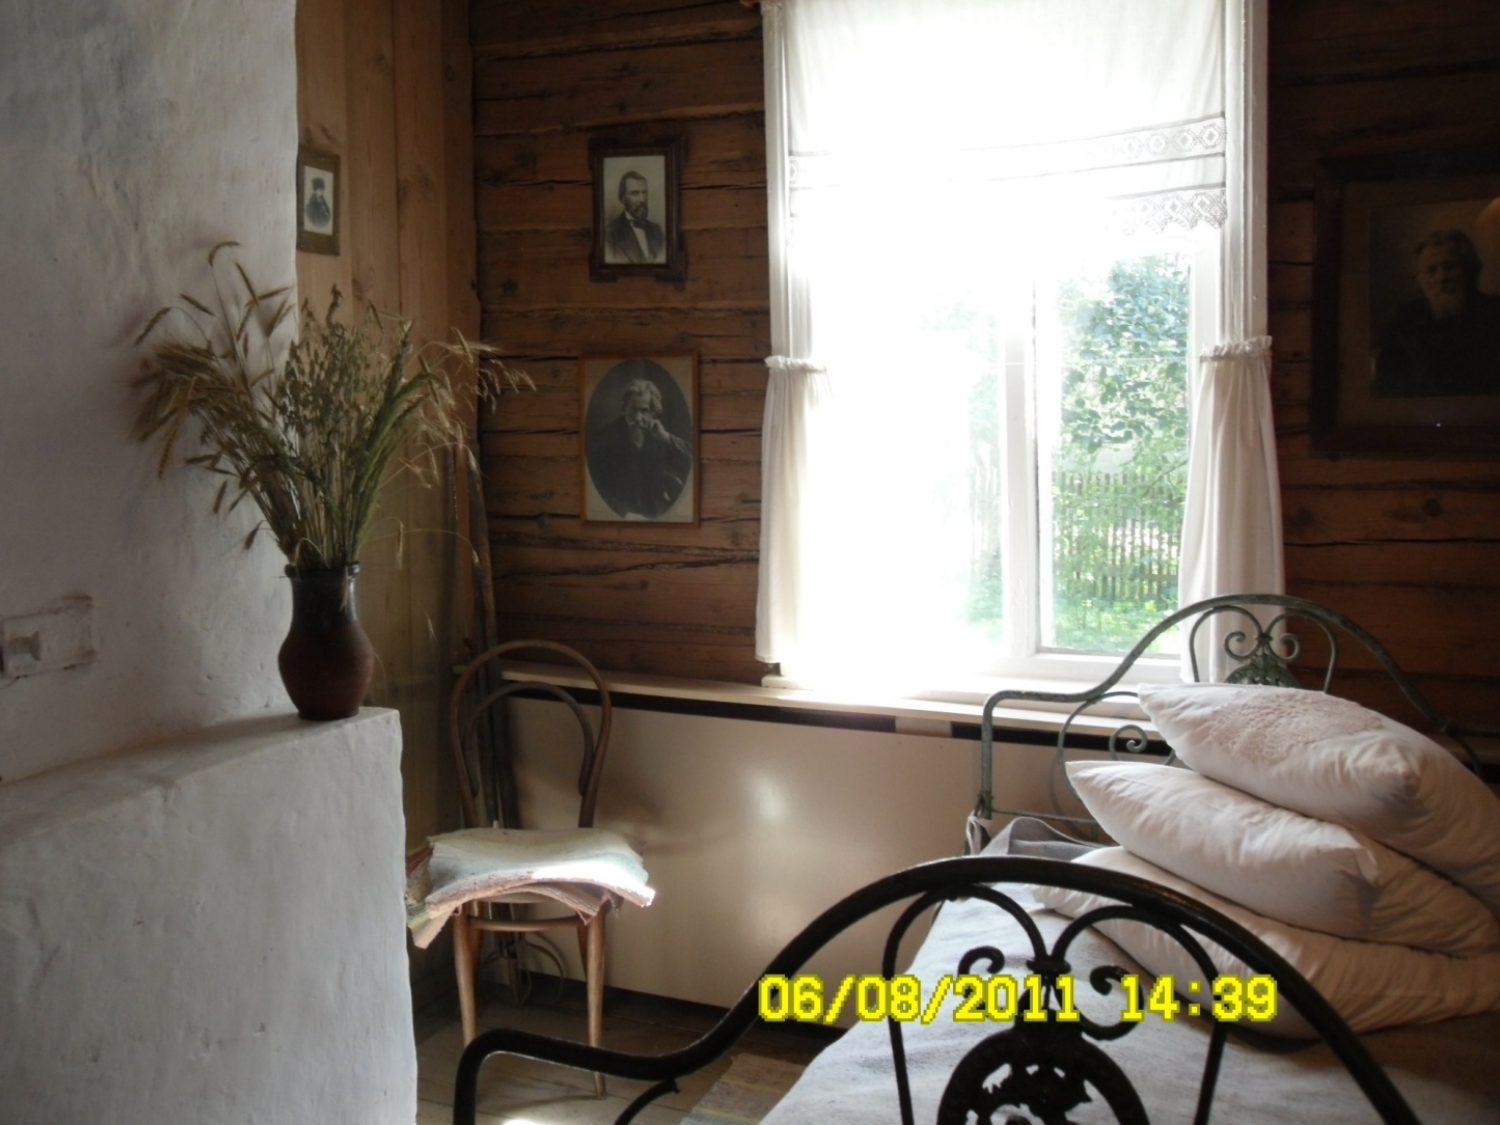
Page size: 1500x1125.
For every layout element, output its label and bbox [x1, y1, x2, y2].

list [0, 0, 1500, 1125]
